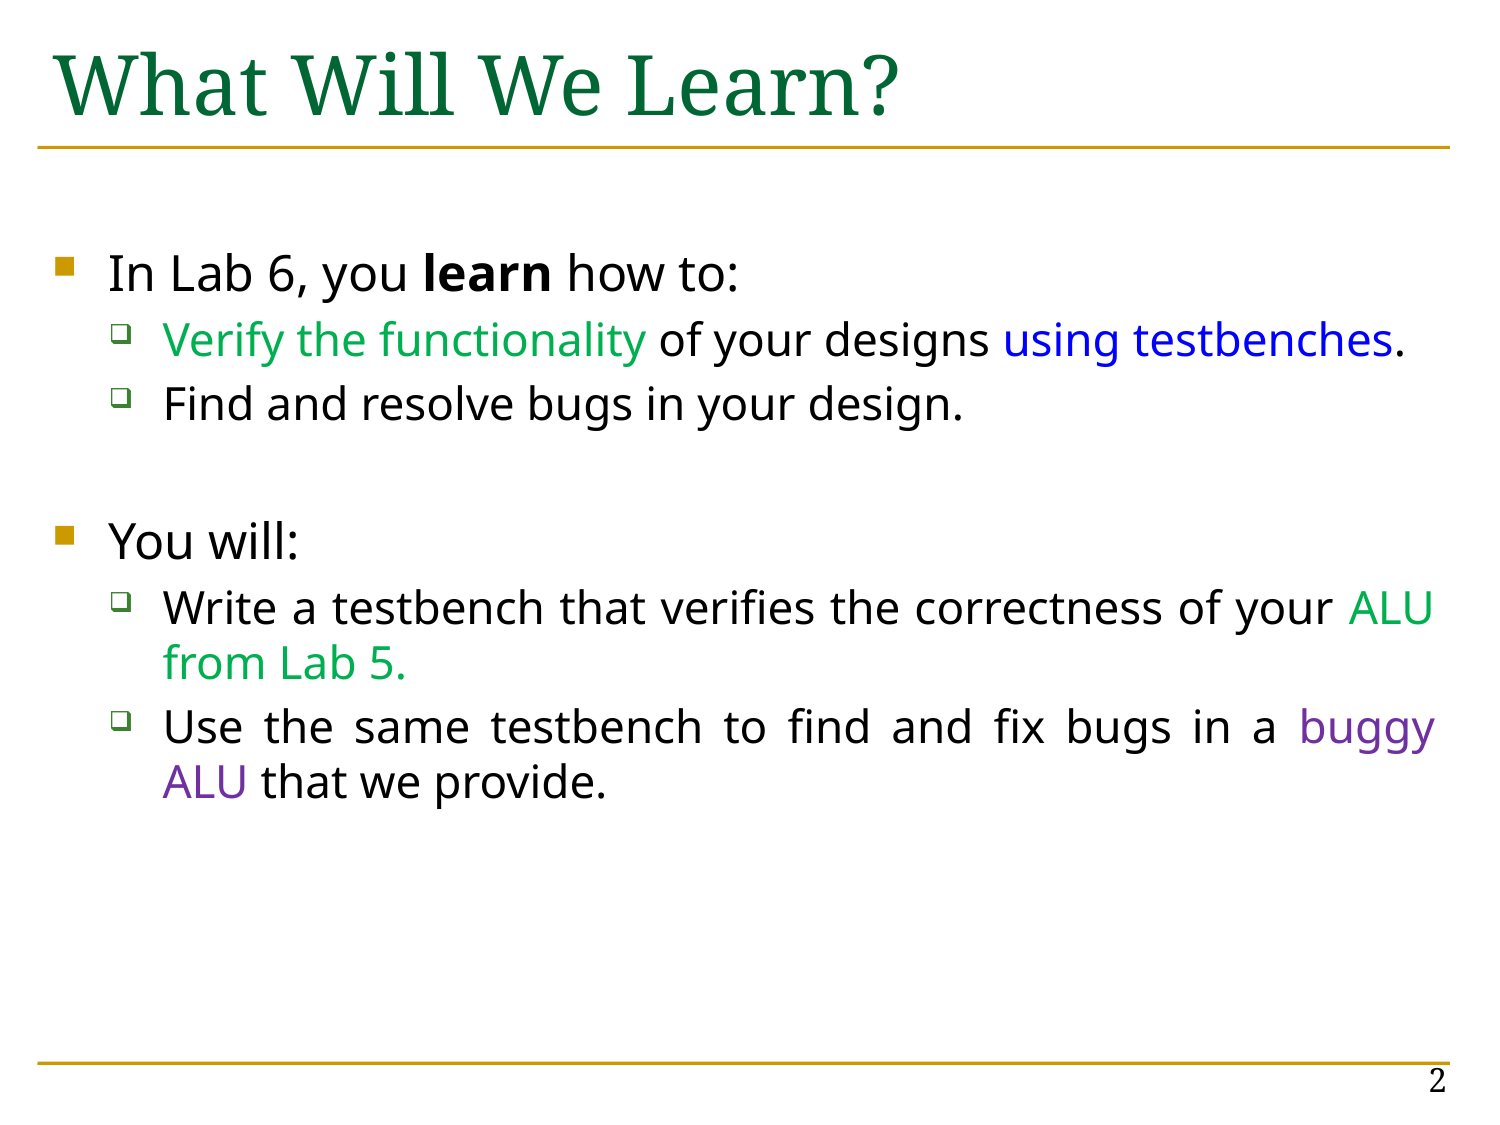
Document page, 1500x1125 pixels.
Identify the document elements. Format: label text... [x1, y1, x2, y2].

list In Lab 6, you learn how to: Verify the functionality of your designs using testbenches. Find and resolve bugs in your design. You will: Write a testbench that verifies the correctness of your ALU from Lab 5. Use the same testbench to find and fix bugs in a buggy ALU that we provide. [37, 163, 1450, 1016]
slide_number 2 [1111, 1036, 1462, 1112]
title What Will We Learn? [37, 24, 1450, 163]
